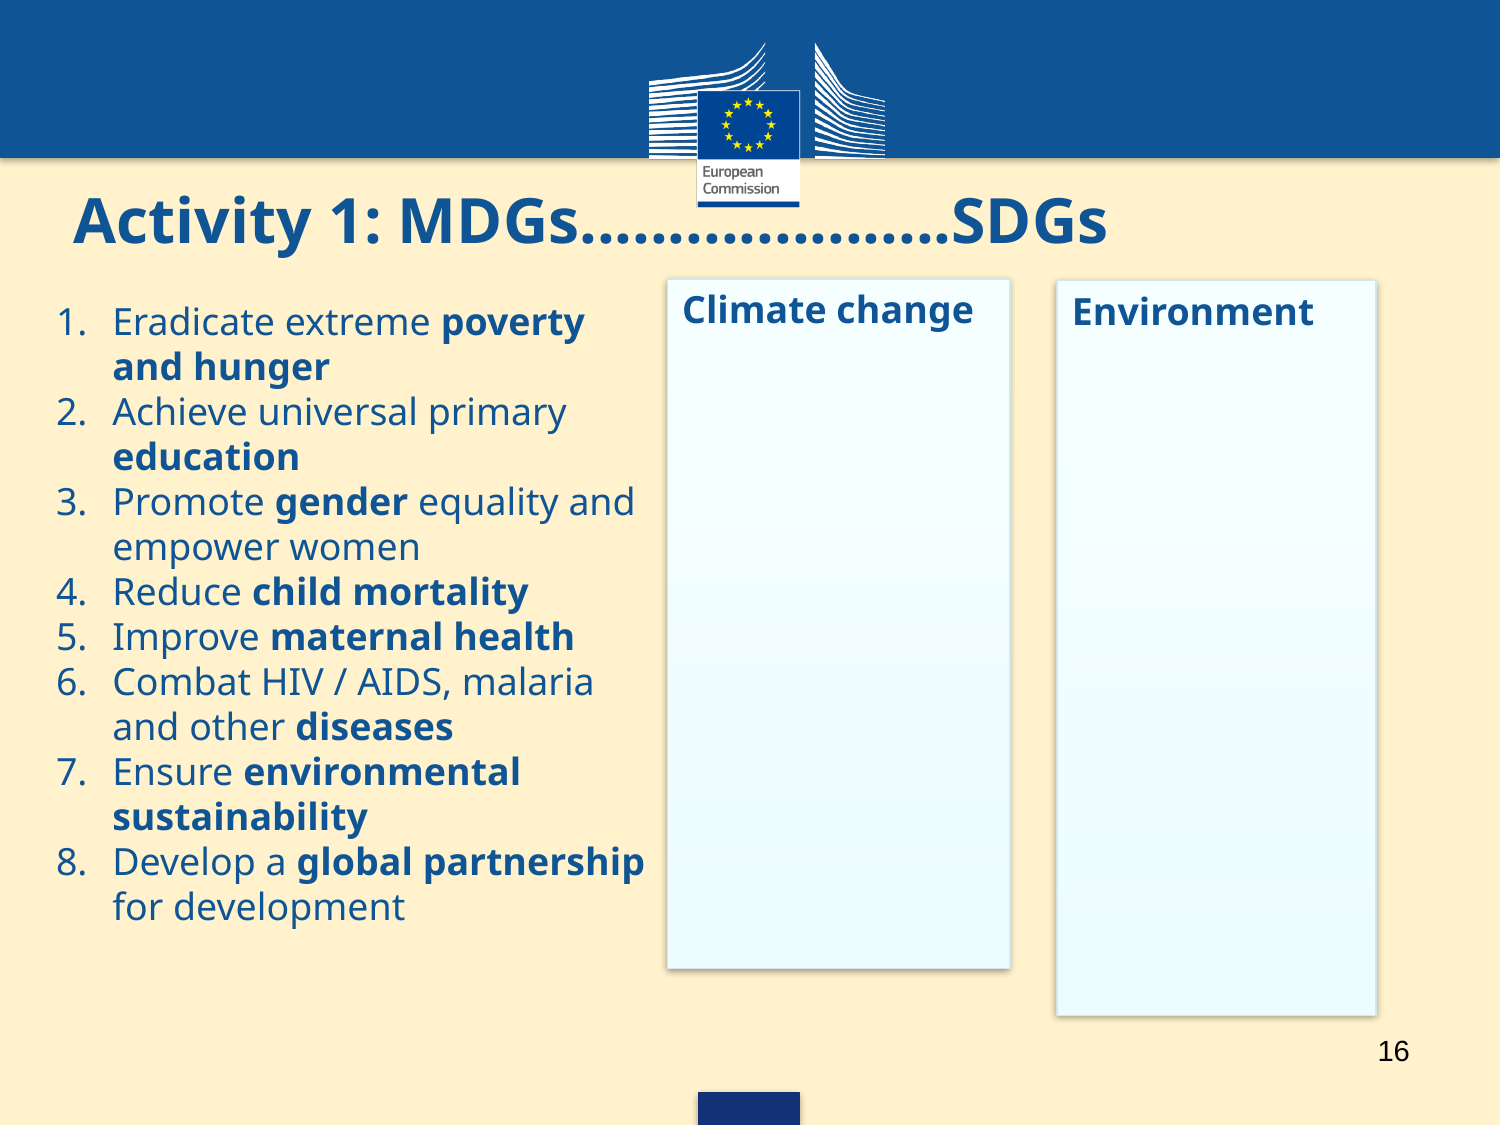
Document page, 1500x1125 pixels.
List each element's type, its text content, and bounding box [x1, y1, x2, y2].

slide_number 16 [1074, 1024, 1426, 1103]
text_box Eradicate extreme poverty and hunger Achieve universal primary education Promote gender equality and empower women Reduce child mortality Improve maternal health Combat HIV / AIDS, malaria and other diseases Ensure environmental sustainability Develop a global partnership for development [41, 290, 662, 936]
text_box Environment [1056, 280, 1377, 1016]
title Activity 1: MDGs.....................SDGs [0, 116, 1351, 320]
picture [649, 42, 885, 116]
text_box Climate change [667, 278, 1011, 969]
